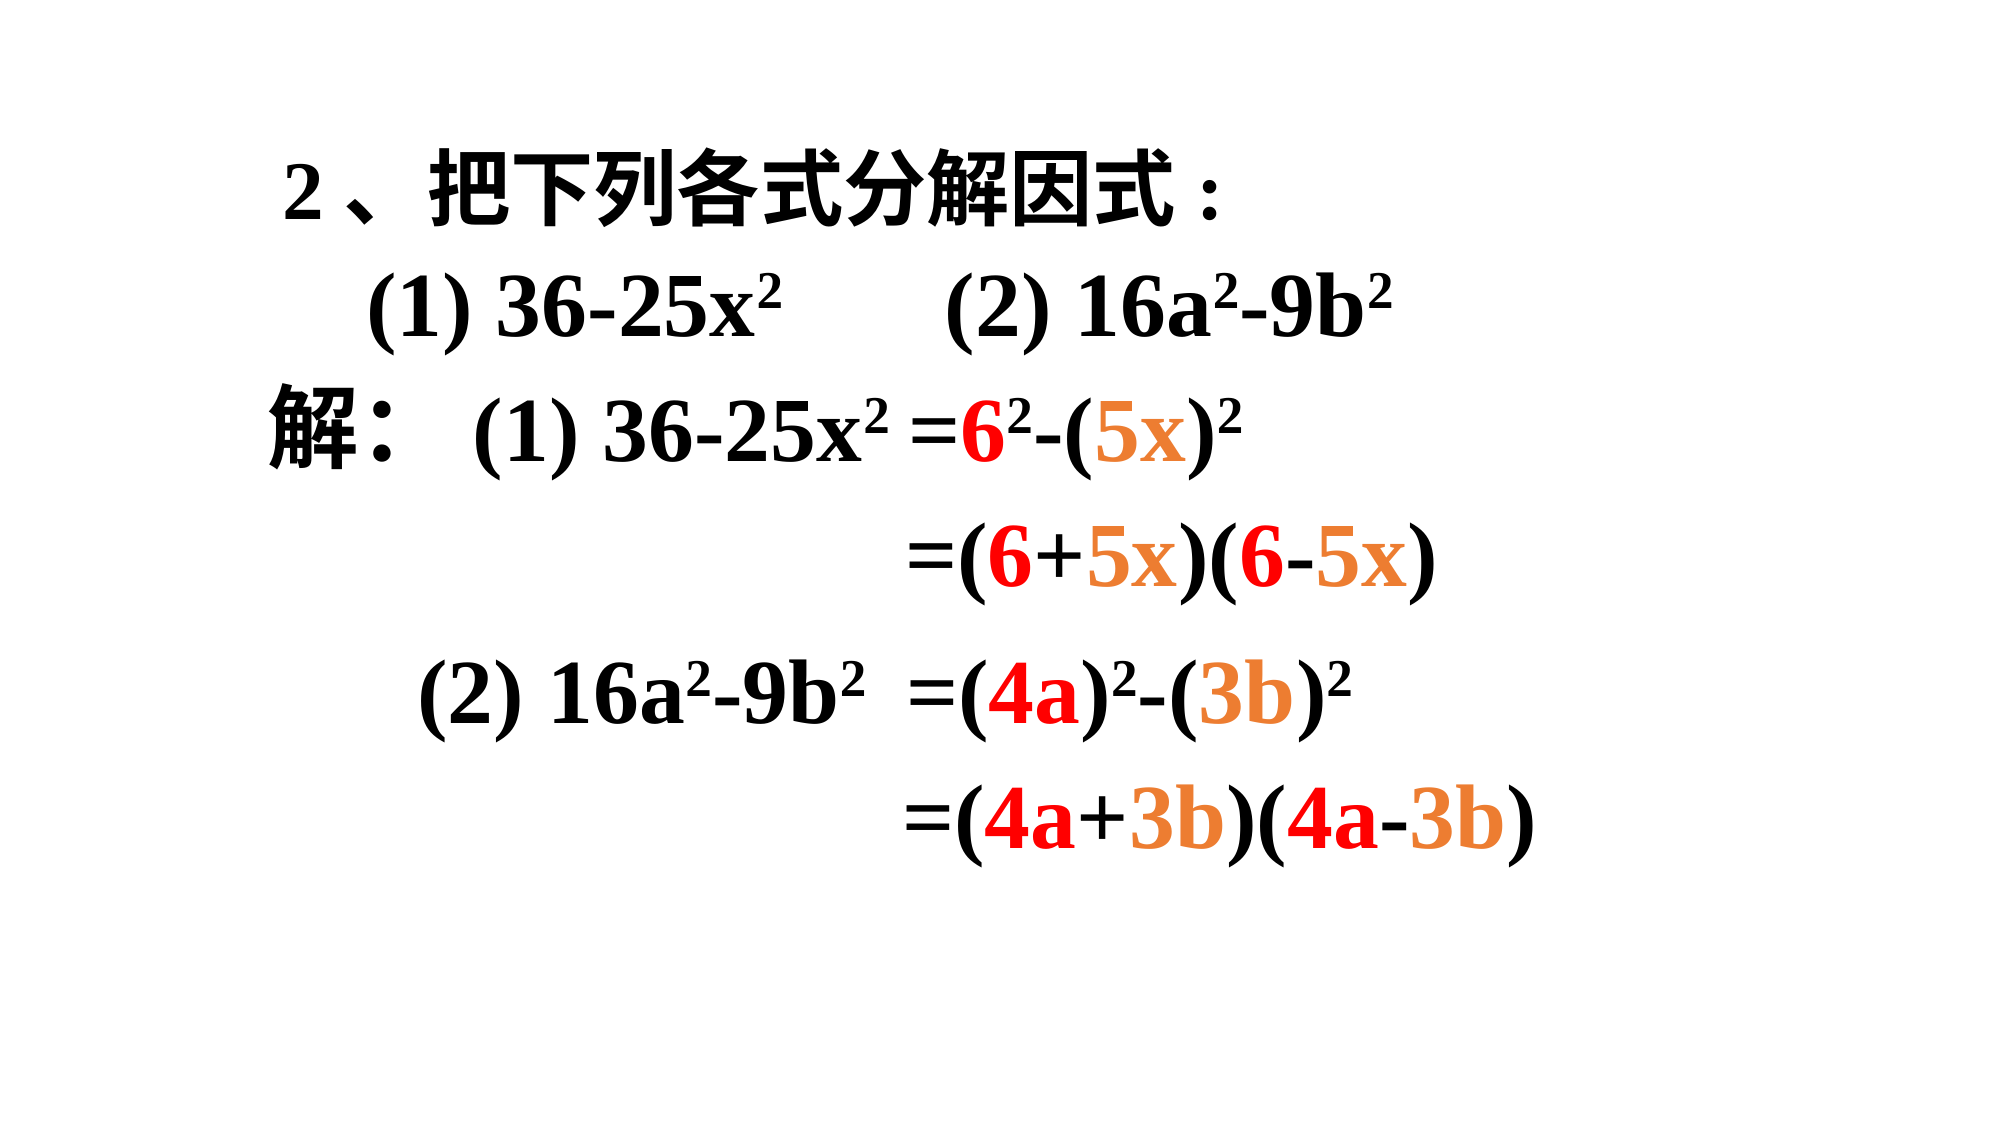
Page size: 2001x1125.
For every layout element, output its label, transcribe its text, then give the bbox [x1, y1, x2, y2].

text_box 2、把下列各式分解因式: [267, 128, 1213, 244]
text_box (2) 16a2-9b2 [402, 624, 882, 750]
text_box (2) 16a2-9b2 [930, 237, 1409, 363]
text_box =(4a+3b)(4a-3b) [887, 749, 1552, 875]
text_box =(4a)2-(3b)2 [891, 624, 1369, 749]
text_box (1) 36-25x2 [351, 237, 799, 362]
text_box 解：(1) 36-25x2 [252, 362, 893, 488]
text_box =(6+5x)(6-5x) [890, 487, 1453, 613]
text_box =62-(5x)2 [893, 362, 1259, 487]
